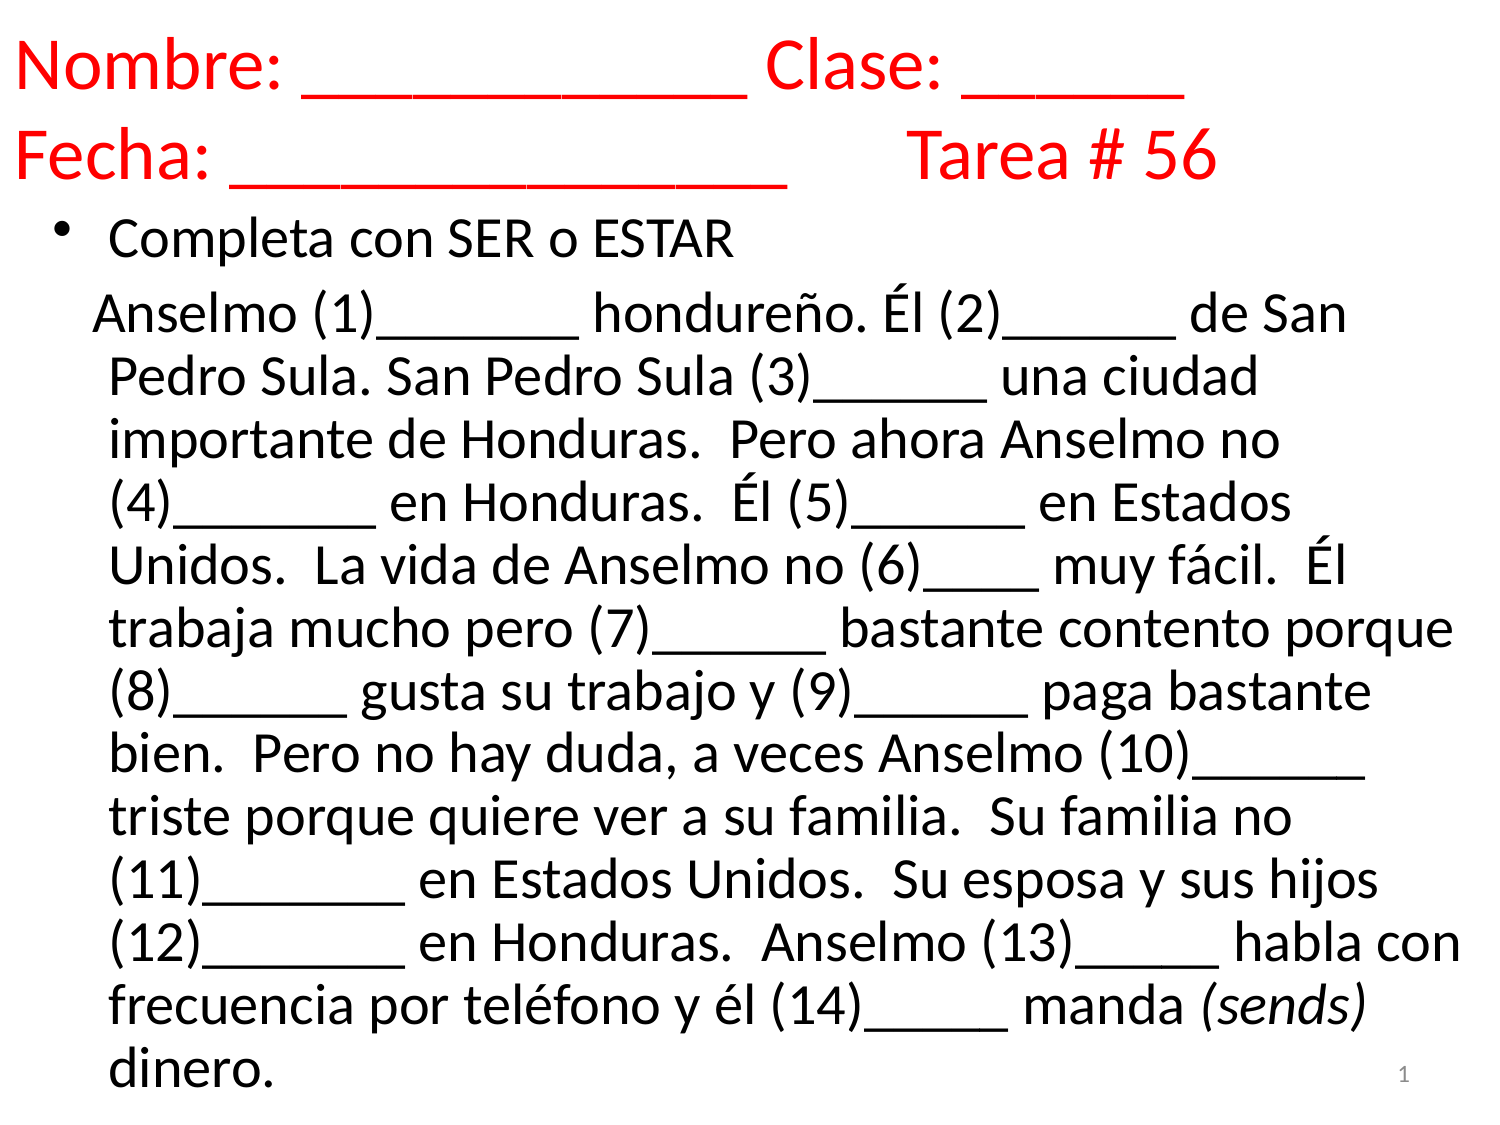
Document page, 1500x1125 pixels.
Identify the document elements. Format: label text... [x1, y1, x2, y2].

text_box Nombre: ____________ Clase: ______ Fecha: _______________ Tarea # 56 [0, 7, 1500, 151]
text_box Completa con SER o ESTAR Anselmo (1)_______ hondureño. Él (2)______ de San Pedro Sula. San Pedro Sula (3)______ una ciudad importante de Honduras. Pero ahora Anselmo no (4)_______ en Honduras. Él (5)______ en Estados Unidos. La vida de Anselmo no (6)____ muy fácil. Él trabaja mucho pero (7)______ bastante contento porque (8)______ gusta su trabajo y (9)______ paga bastante bien. Pero no hay duda, a veces Anselmo (10)______ triste porque quiere ver a su familia. Su familia no (11)_______ en Estados Unidos. Su esposa y sus hijos (12)_______ en Honduras. Anselmo (13)_____ habla con frecuencia por teléfono y él (14)_____ manda (sends) dinero. [37, 199, 1500, 1113]
